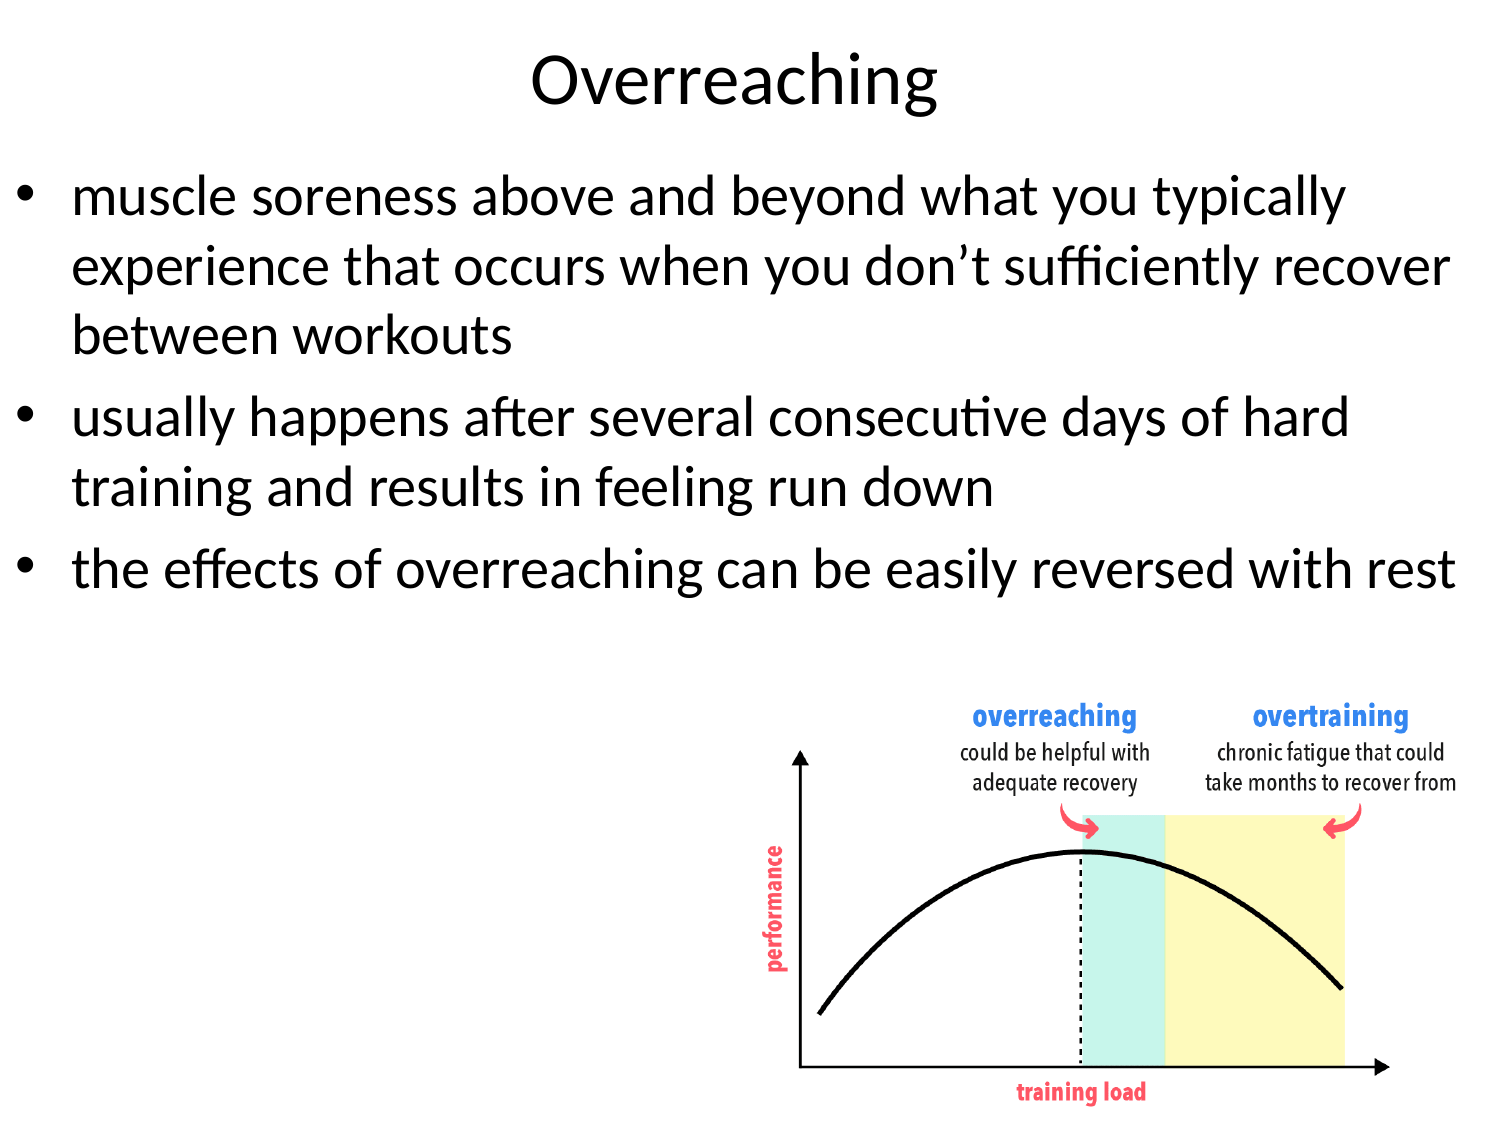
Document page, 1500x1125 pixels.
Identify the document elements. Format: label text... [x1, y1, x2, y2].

title Overreaching [76, 0, 1427, 149]
list muscle soreness above and beyond what you typically experience that occurs when you don’t sufficiently recover between workouts usually happens after several consecutive days of hard training and results in feeling run down the effects of overreaching can be easily reversed with rest [0, 149, 1500, 1006]
picture [702, 676, 1500, 1125]
